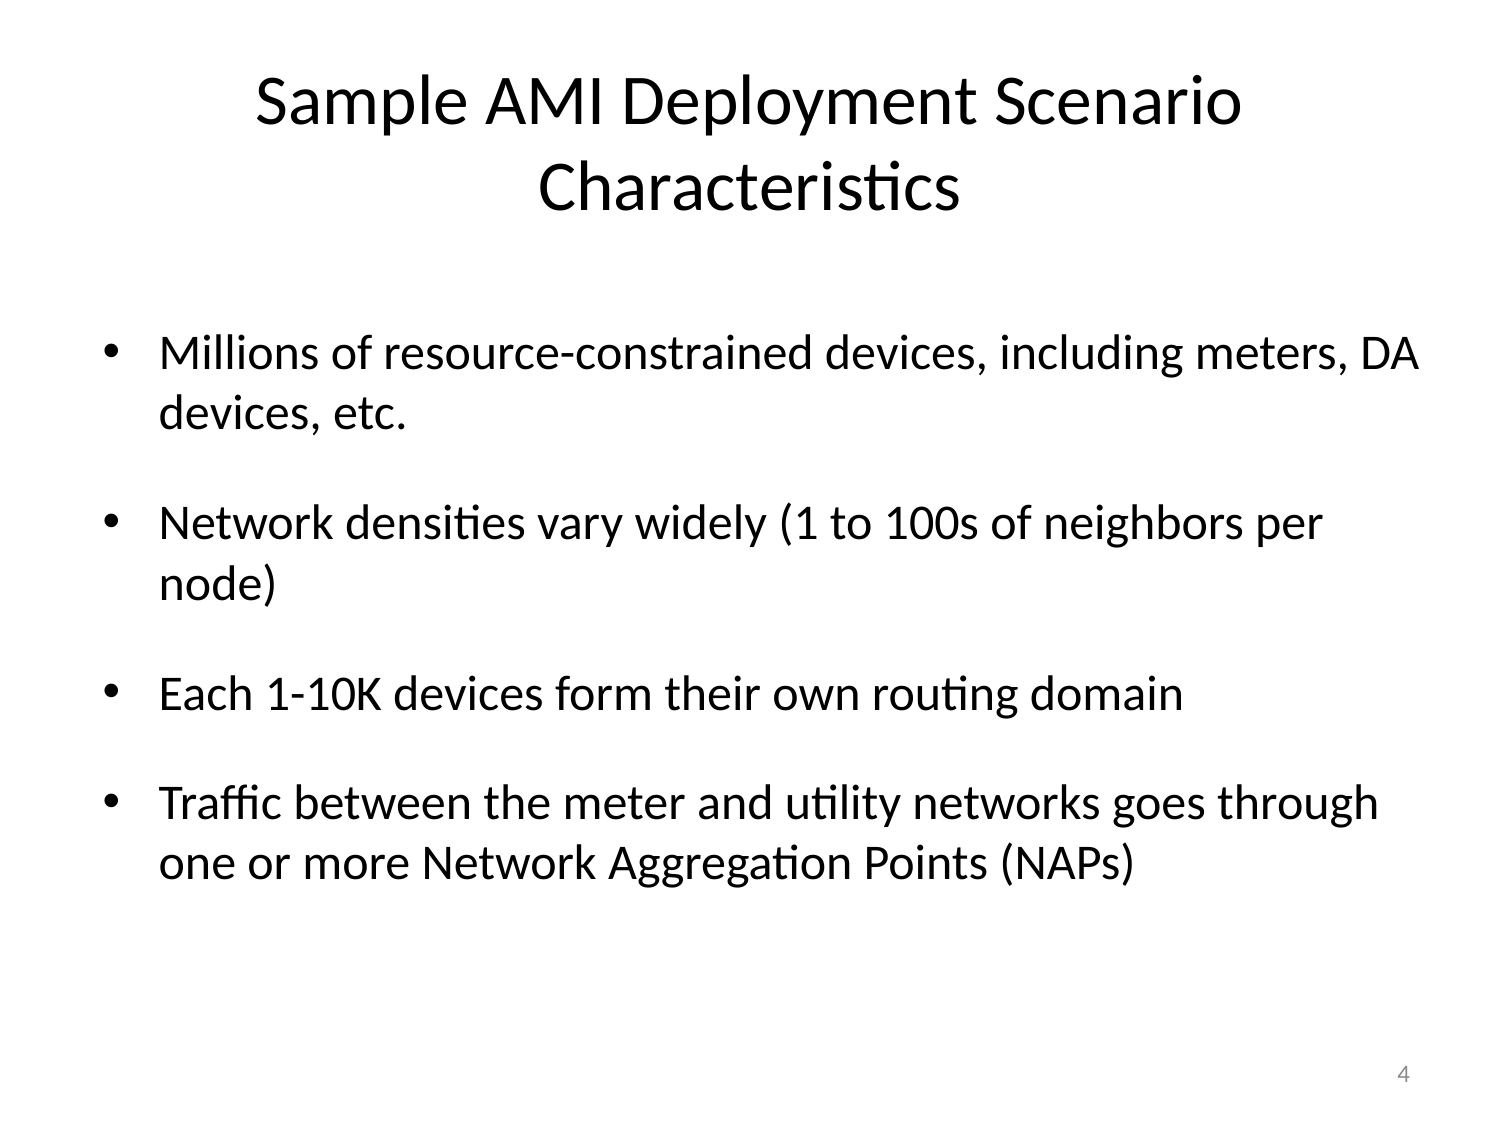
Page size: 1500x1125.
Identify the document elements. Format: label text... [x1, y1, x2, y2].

slide_number 4 [1074, 1042, 1425, 1103]
list Millions of resource-constrained devices, including meters, DA devices, etc. Network densities vary widely (1 to 100s of neighbors per node) Each 1-10K devices form their own routing domain Traffic between the meter and utility networks goes through one or more Network Aggregation Points (NAPs) [87, 312, 1438, 1038]
title Sample AMI Deployment Scenario Characteristics [75, 45, 1425, 233]
